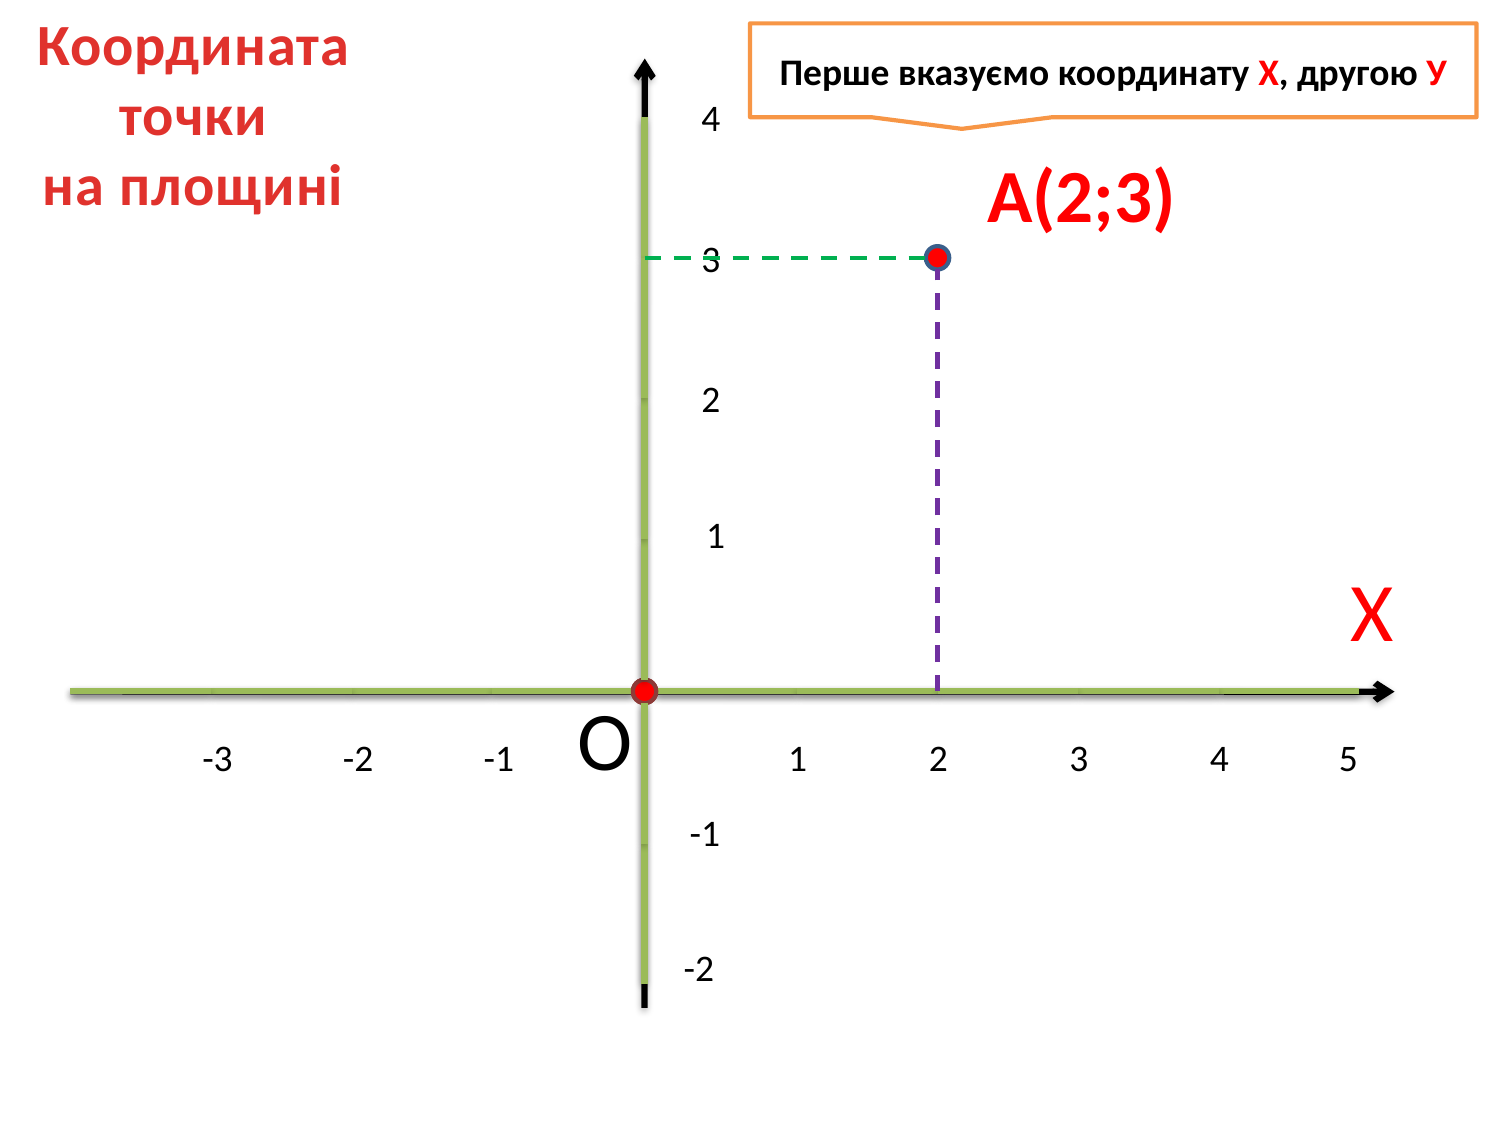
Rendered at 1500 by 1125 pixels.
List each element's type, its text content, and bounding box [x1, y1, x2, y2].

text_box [70, 58, 1395, 1008]
text_box Перше вказуємо координату Х, другою У [747, 21, 1479, 120]
text_box Координата точки на площині [0, 0, 387, 225]
